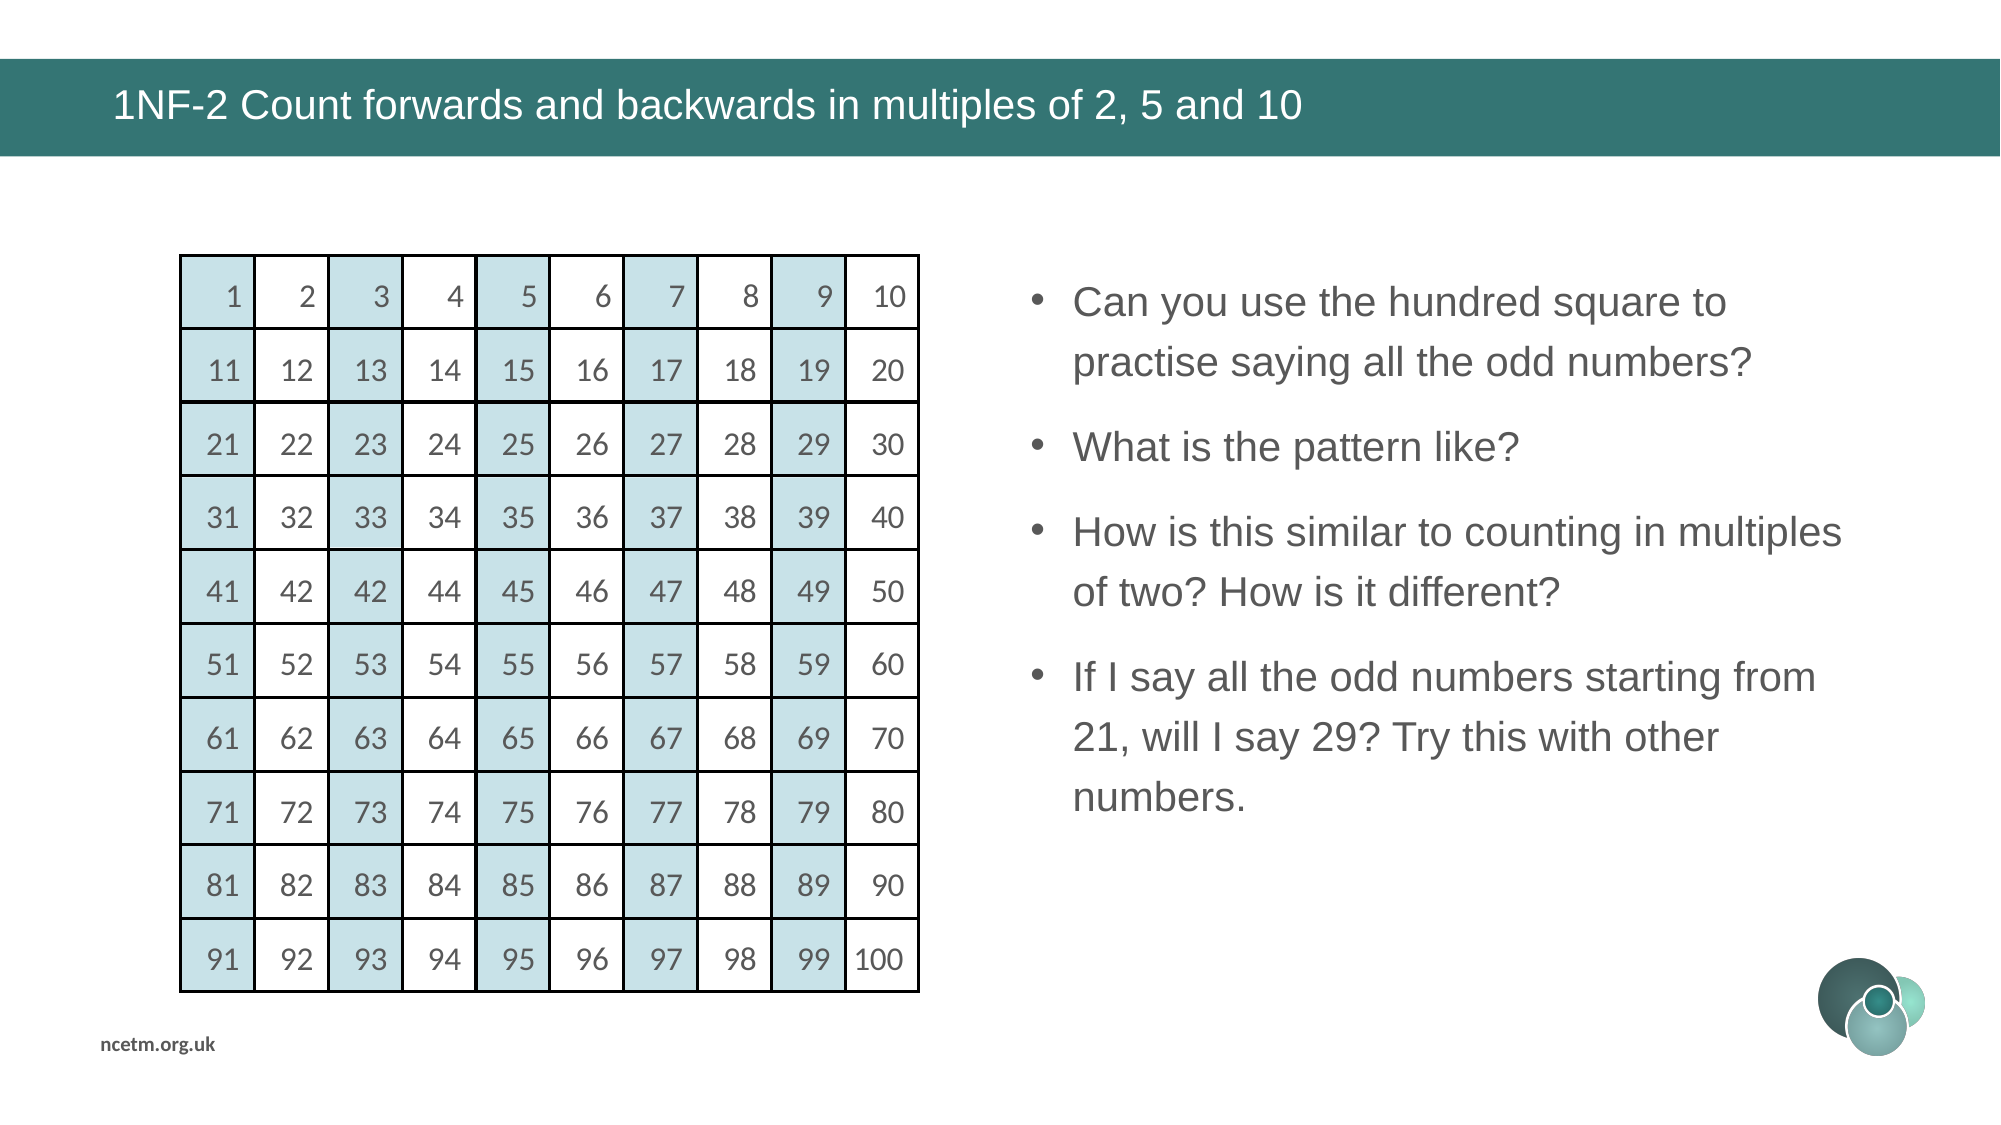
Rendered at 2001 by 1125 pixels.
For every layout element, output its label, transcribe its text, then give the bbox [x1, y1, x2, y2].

text_box Can you use the hundred square to practise saying all the odd numbers? What is the pattern like? How is this similar to counting in multiples of two? How is it different? If I say all the odd numbers starting from 21, will I say 29? Try this with other numbers. [1015, 257, 1900, 930]
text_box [188, 266, 924, 985]
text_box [179, 254, 920, 993]
title 1NF-2 Count forwards and backwards in multiples of 2, 5 and 10 [97, 76, 1945, 147]
picture [1818, 958, 1925, 1056]
